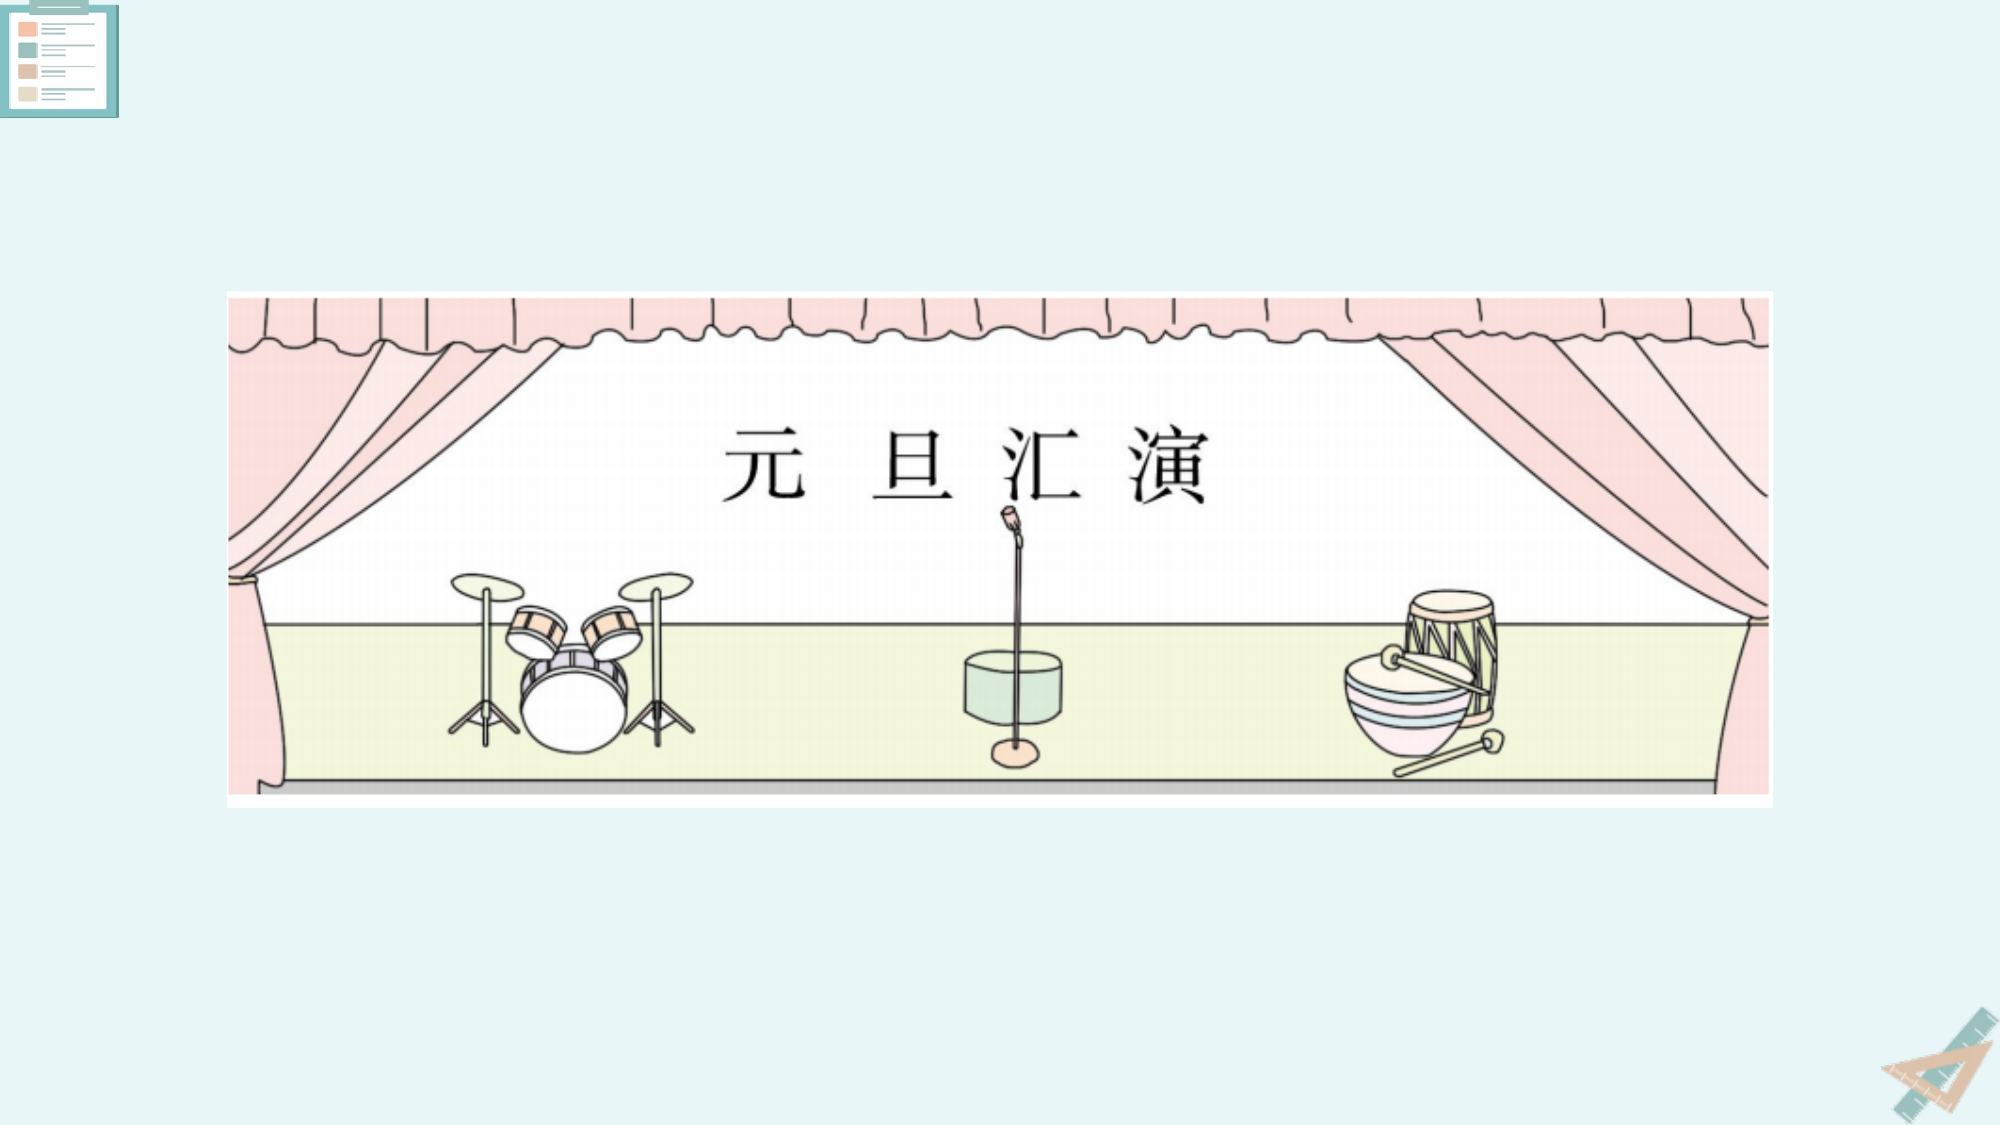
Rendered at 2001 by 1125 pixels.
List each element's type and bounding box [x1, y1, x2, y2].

picture [227, 291, 1773, 808]
picture [1881, 1006, 2000, 1125]
picture [0, 0, 119, 119]
